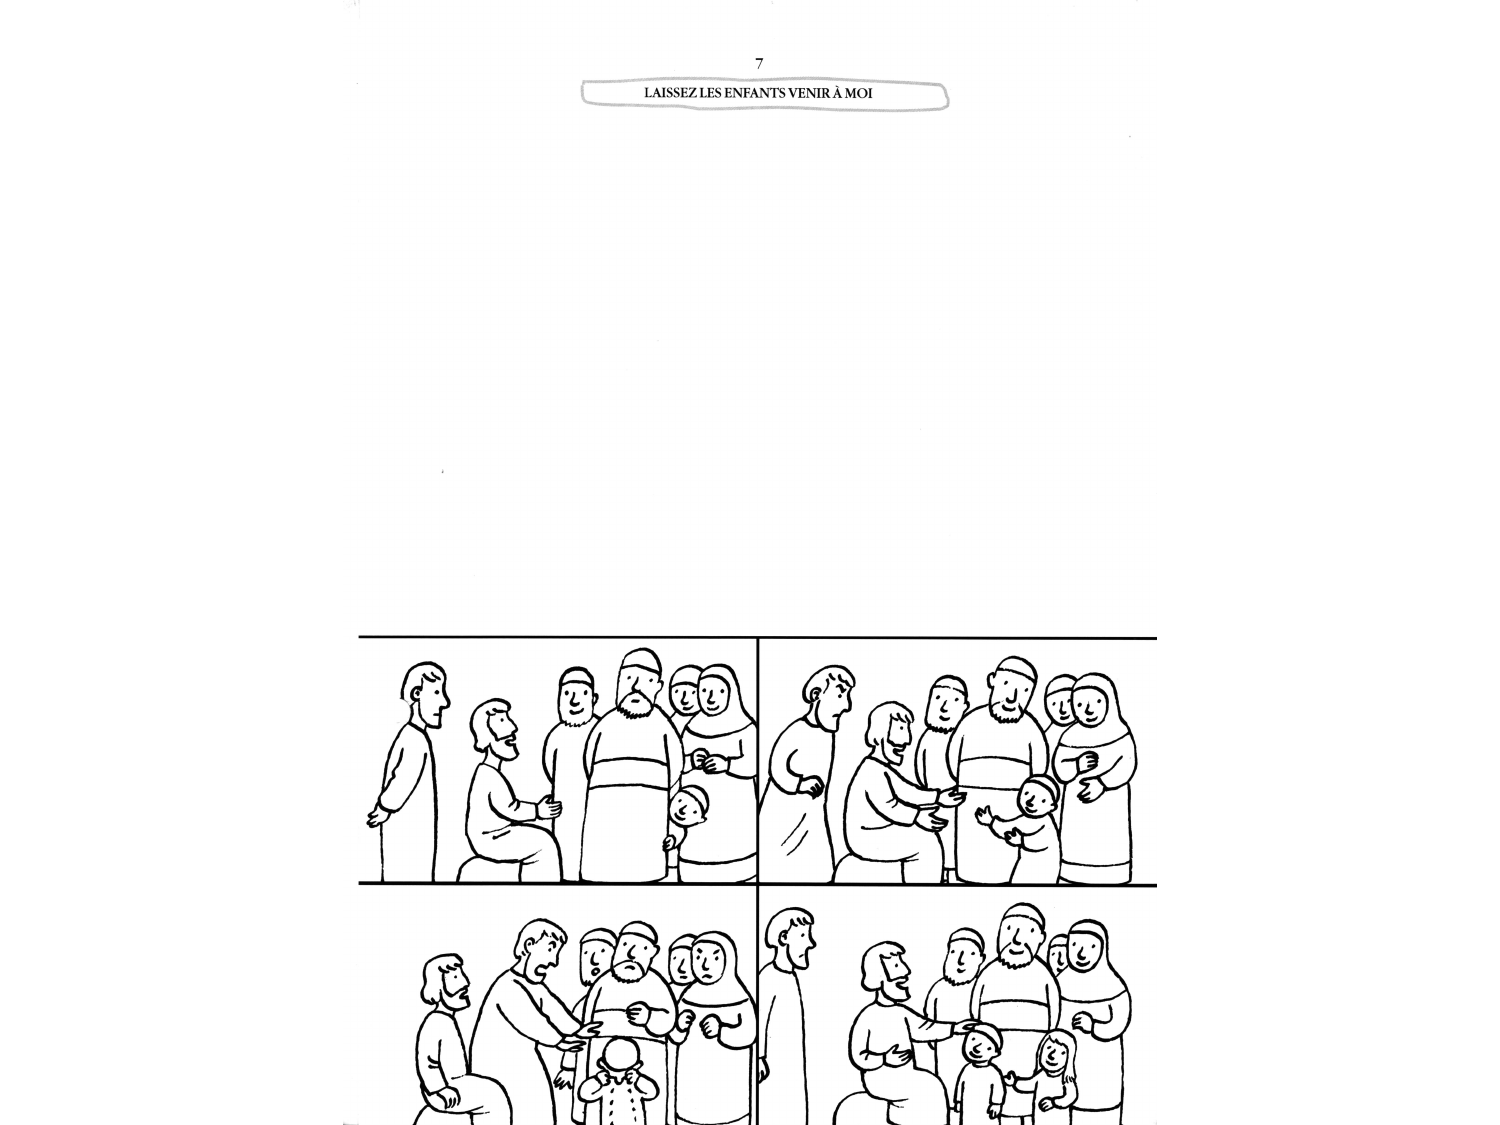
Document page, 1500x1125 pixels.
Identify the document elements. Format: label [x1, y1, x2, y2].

picture [343, 0, 1157, 1125]
